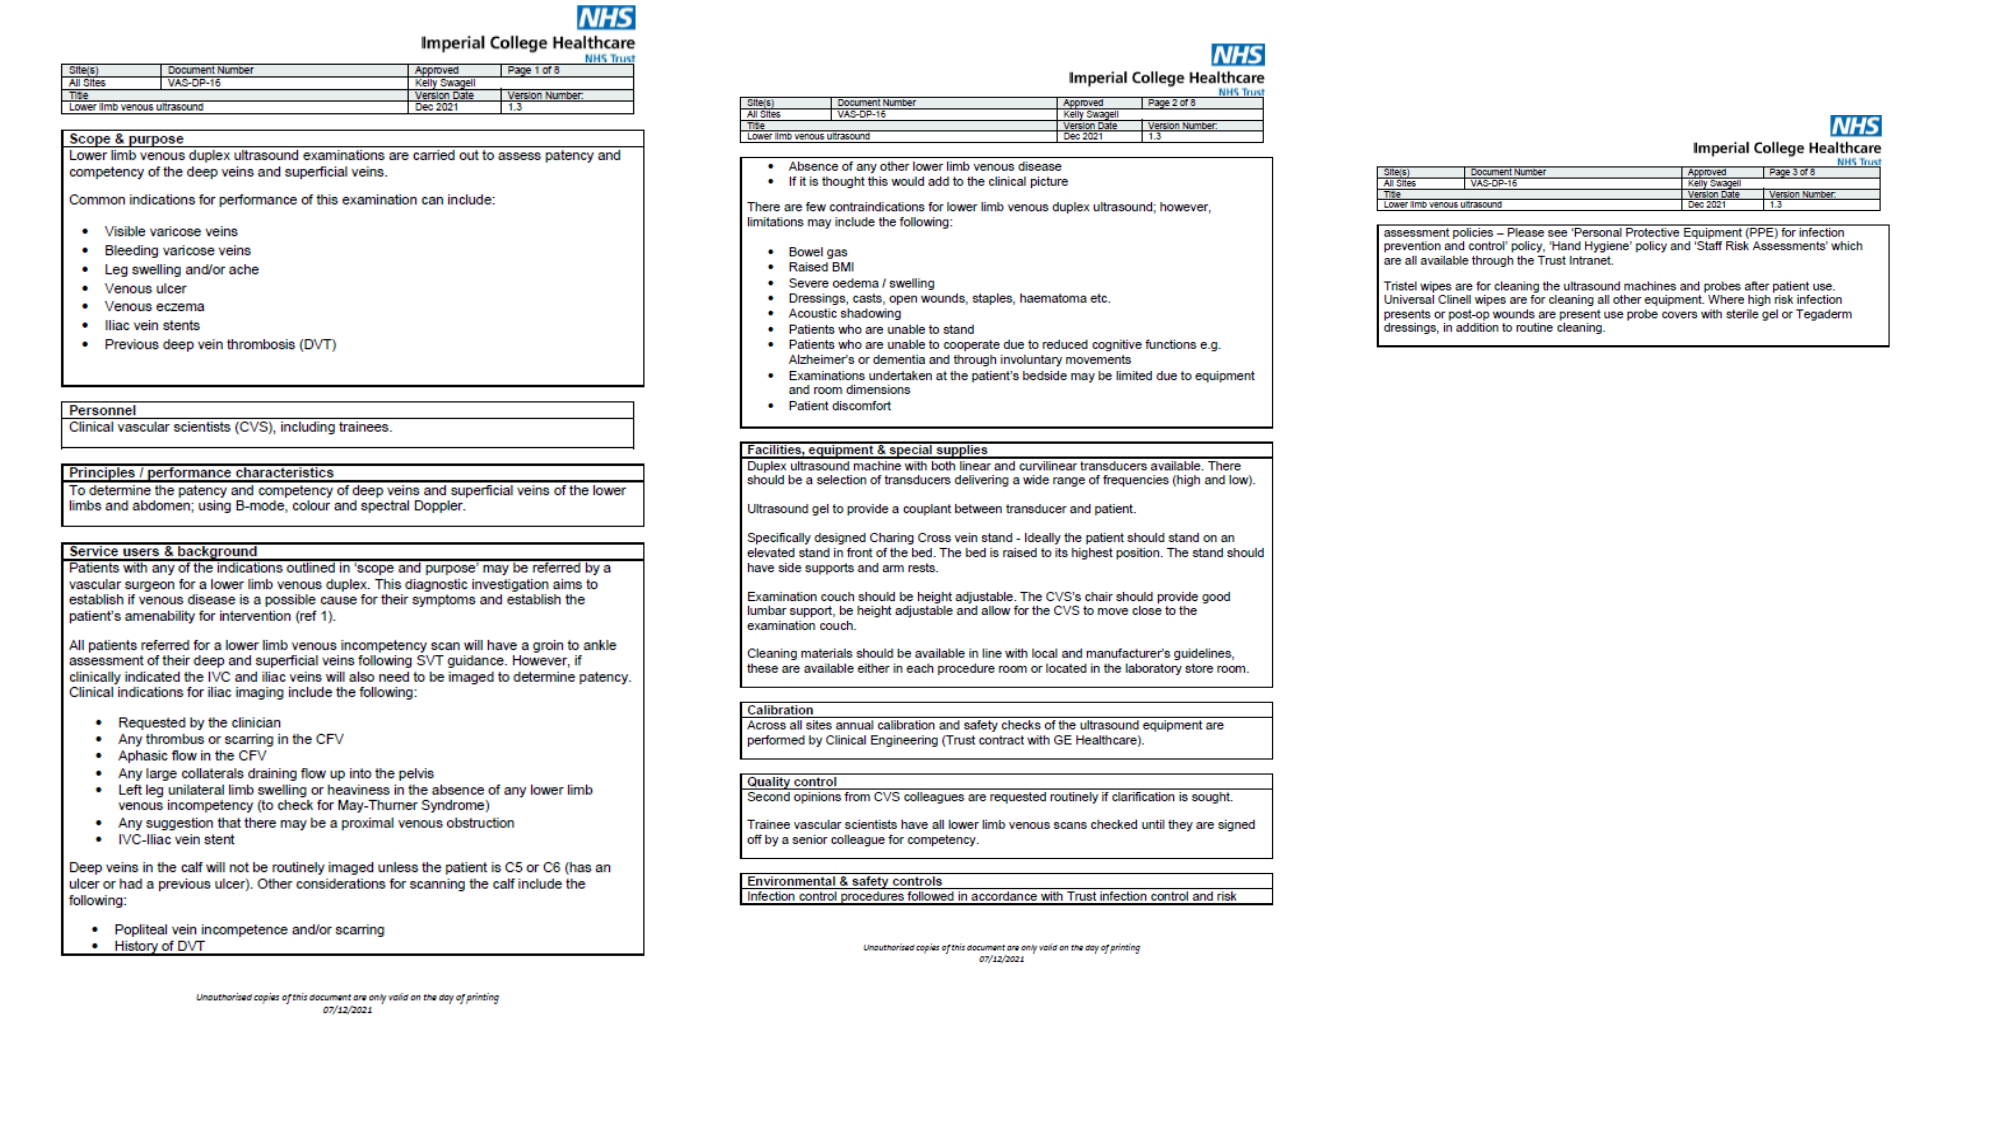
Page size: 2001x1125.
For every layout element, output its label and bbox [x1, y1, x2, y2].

picture [0, 0, 664, 1030]
picture [1332, 115, 1901, 361]
picture [691, 39, 1305, 990]
